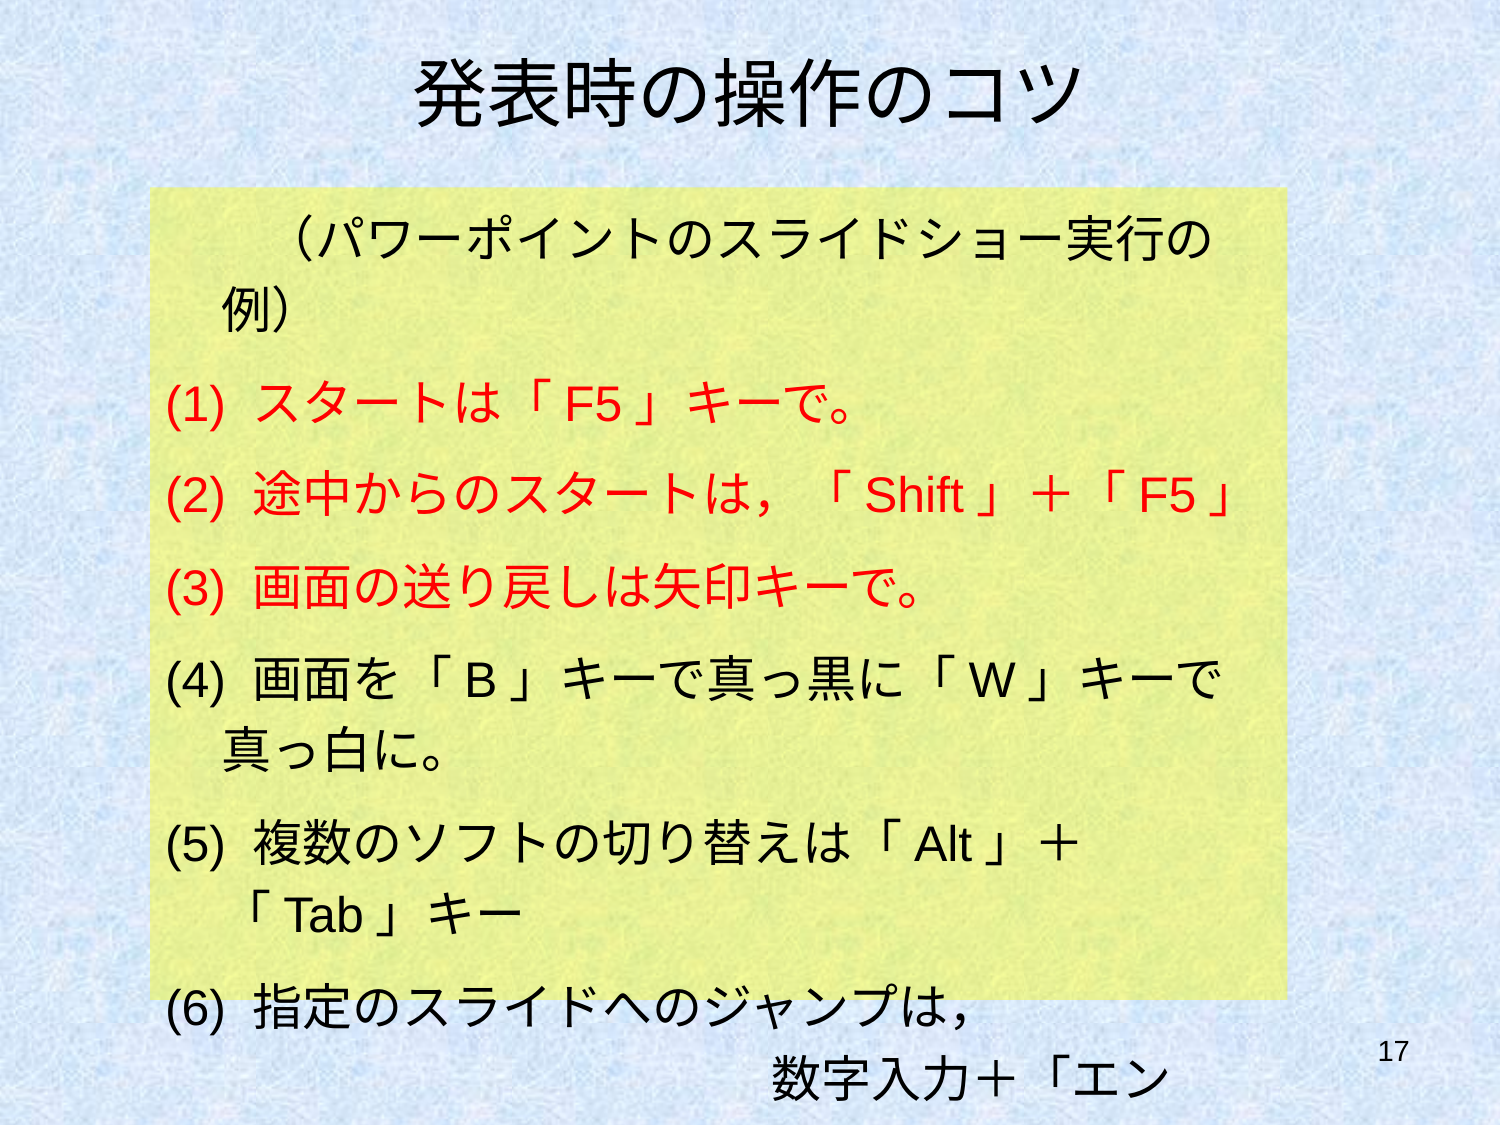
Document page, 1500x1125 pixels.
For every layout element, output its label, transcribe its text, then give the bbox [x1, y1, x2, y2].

slide_number 17 [1074, 1024, 1426, 1103]
list （パワーポイントのスライドショー実行の例） (1) スタートは「F5」キーで。 (2) 途中からのスタートは，「Shift」＋「F5」 (3) 画面の送り戻しは矢印キーで。 (4) 画面を「B」キーで真っ黒に「W」キーで真っ白に。 (5) 複数のソフトの切り替えは「Alt」＋「Tab」キー (6) 指定のスライドへのジャンプは， 数字入力＋「エンター」キー [150, 187, 1288, 1000]
title 発表時の操作のコツ [75, 45, 1425, 138]
picture [0, 0, 1500, 1125]
